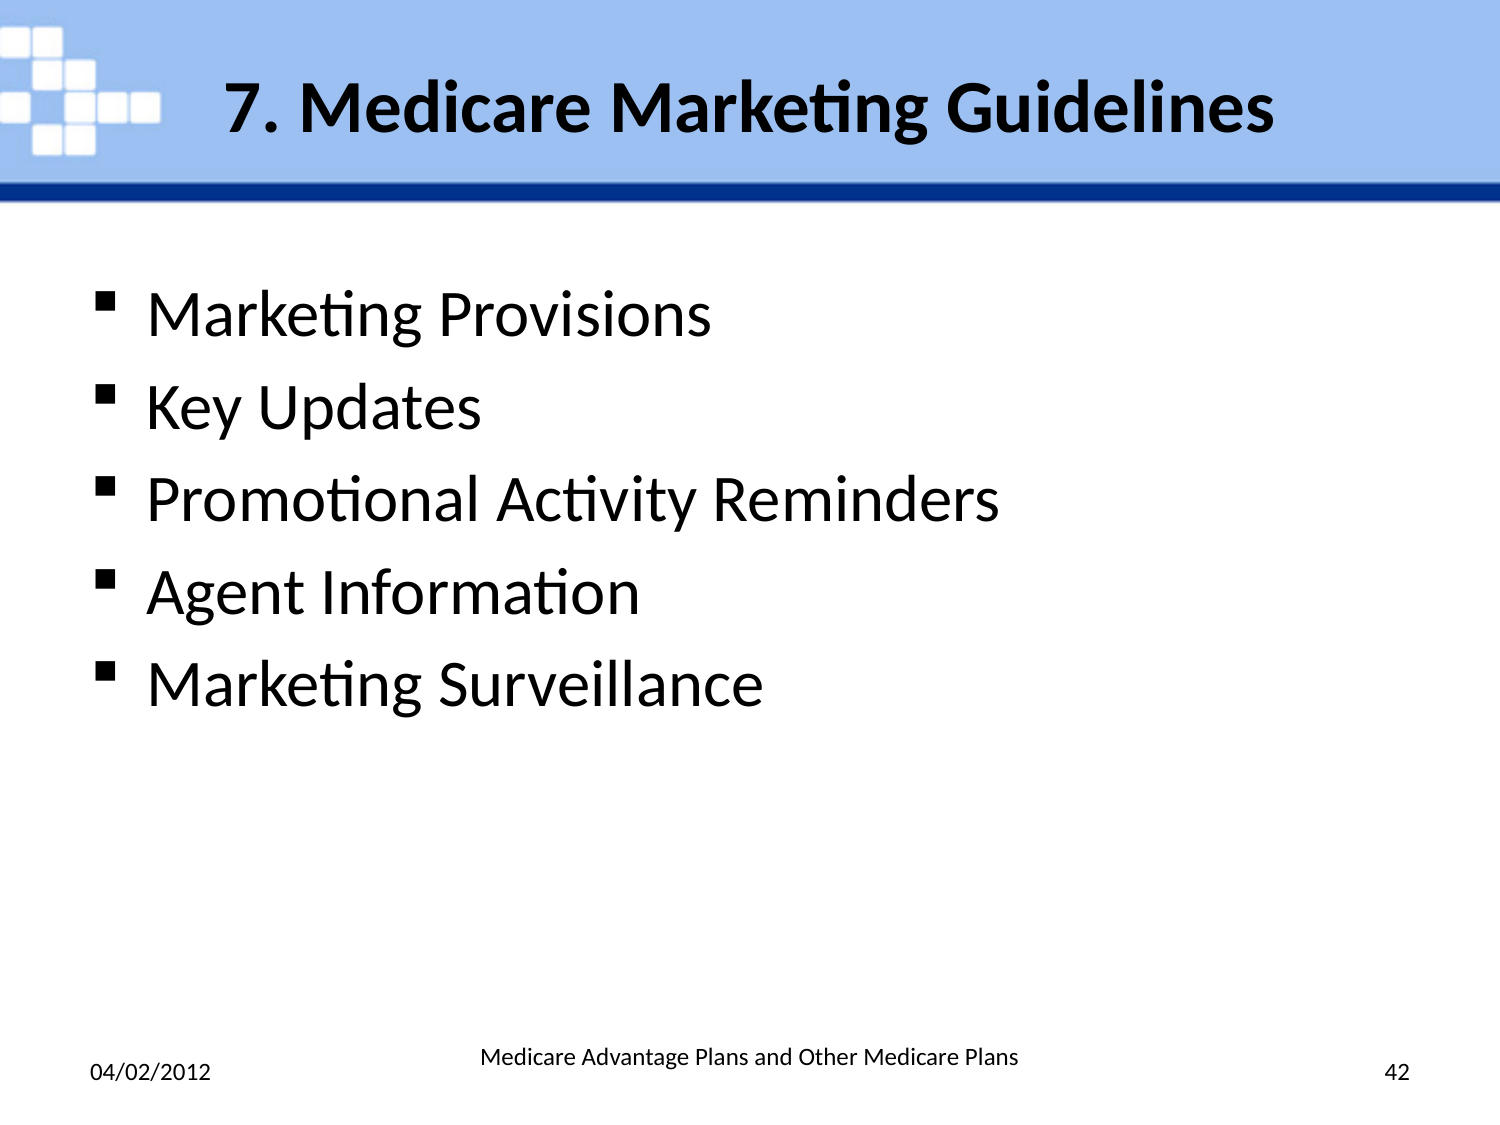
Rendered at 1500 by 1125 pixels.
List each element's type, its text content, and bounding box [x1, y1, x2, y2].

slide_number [75, 1040, 425, 1100]
list Marketing Provisions Key Updates Promotional Activity Reminders Agent Information Marketing Surveillance [74, 262, 1426, 1006]
picture [0, 0, 1500, 1125]
footer Medicare Advantage Plans and Other Medicare Plans [450, 1040, 1050, 1100]
slide_number 42 [1074, 1040, 1425, 1100]
title 7. Medicare Marketing Guidelines [74, 12, 1426, 193]
